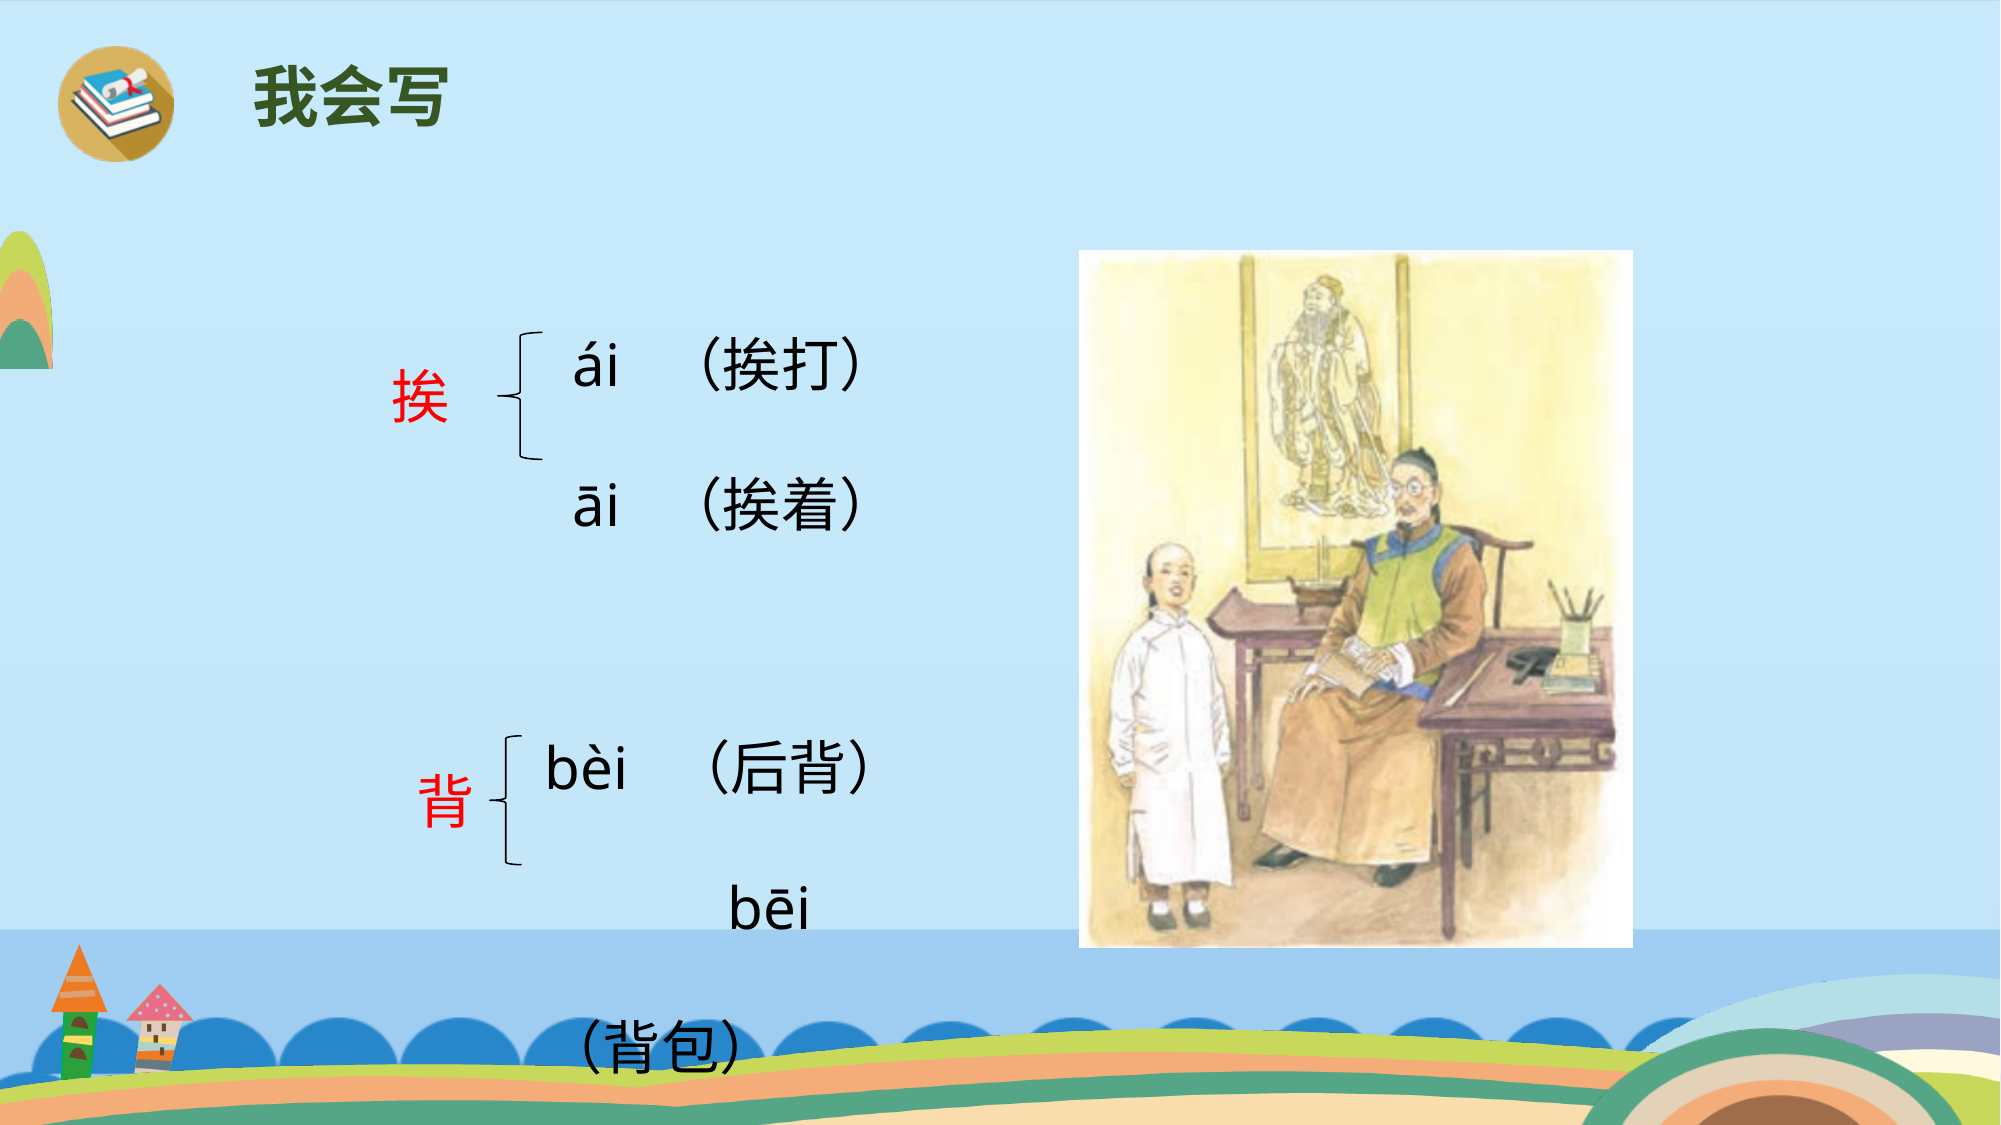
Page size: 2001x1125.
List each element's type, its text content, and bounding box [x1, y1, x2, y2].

text_box ái （挨打） āi （挨着） [542, 250, 1079, 546]
picture [0, 0, 2001, 1125]
text_box 背 [401, 757, 490, 843]
text_box 我会写 [237, 47, 468, 143]
text_box [497, 332, 542, 460]
text_box bèi （后背） bēi （背包） [529, 654, 979, 1089]
text_box [489, 735, 522, 865]
text_box 挨 [376, 353, 465, 438]
